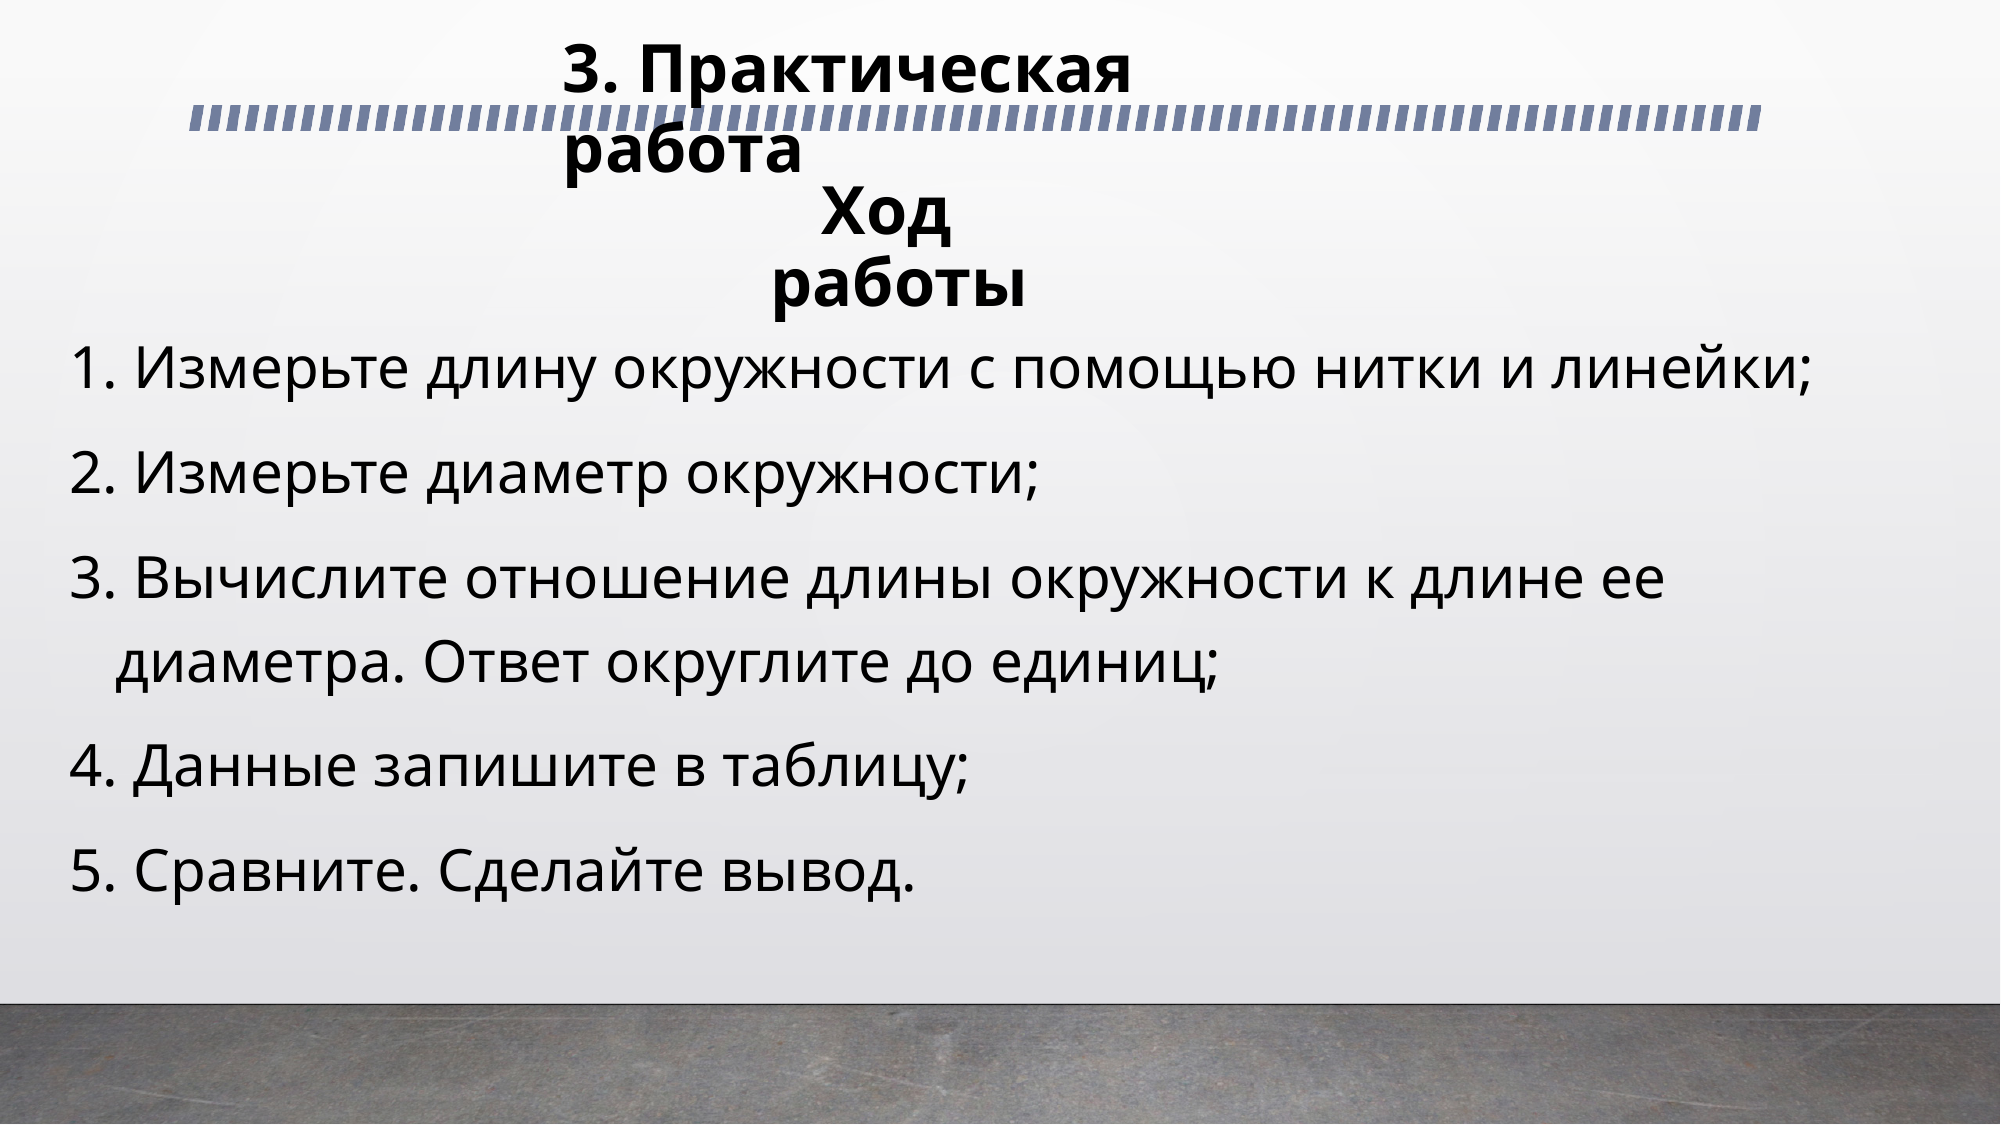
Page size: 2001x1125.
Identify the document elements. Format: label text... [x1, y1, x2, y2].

text_box 3. Практическая работа [548, 18, 1399, 193]
picture [0, 1004, 2000, 1124]
title Ход работы [755, 193, 1191, 270]
list 1. Измерьте длину окружности с помощью нитки и линейки; 2. Измерьте диаметр окружности; 3. Вычислите отношение длины окружности к длине ее диаметра. Ответ округлите до единиц; 4. Данные запишите в таблицу; 5. Сравните. Сделайте вывод. [54, 308, 1892, 894]
